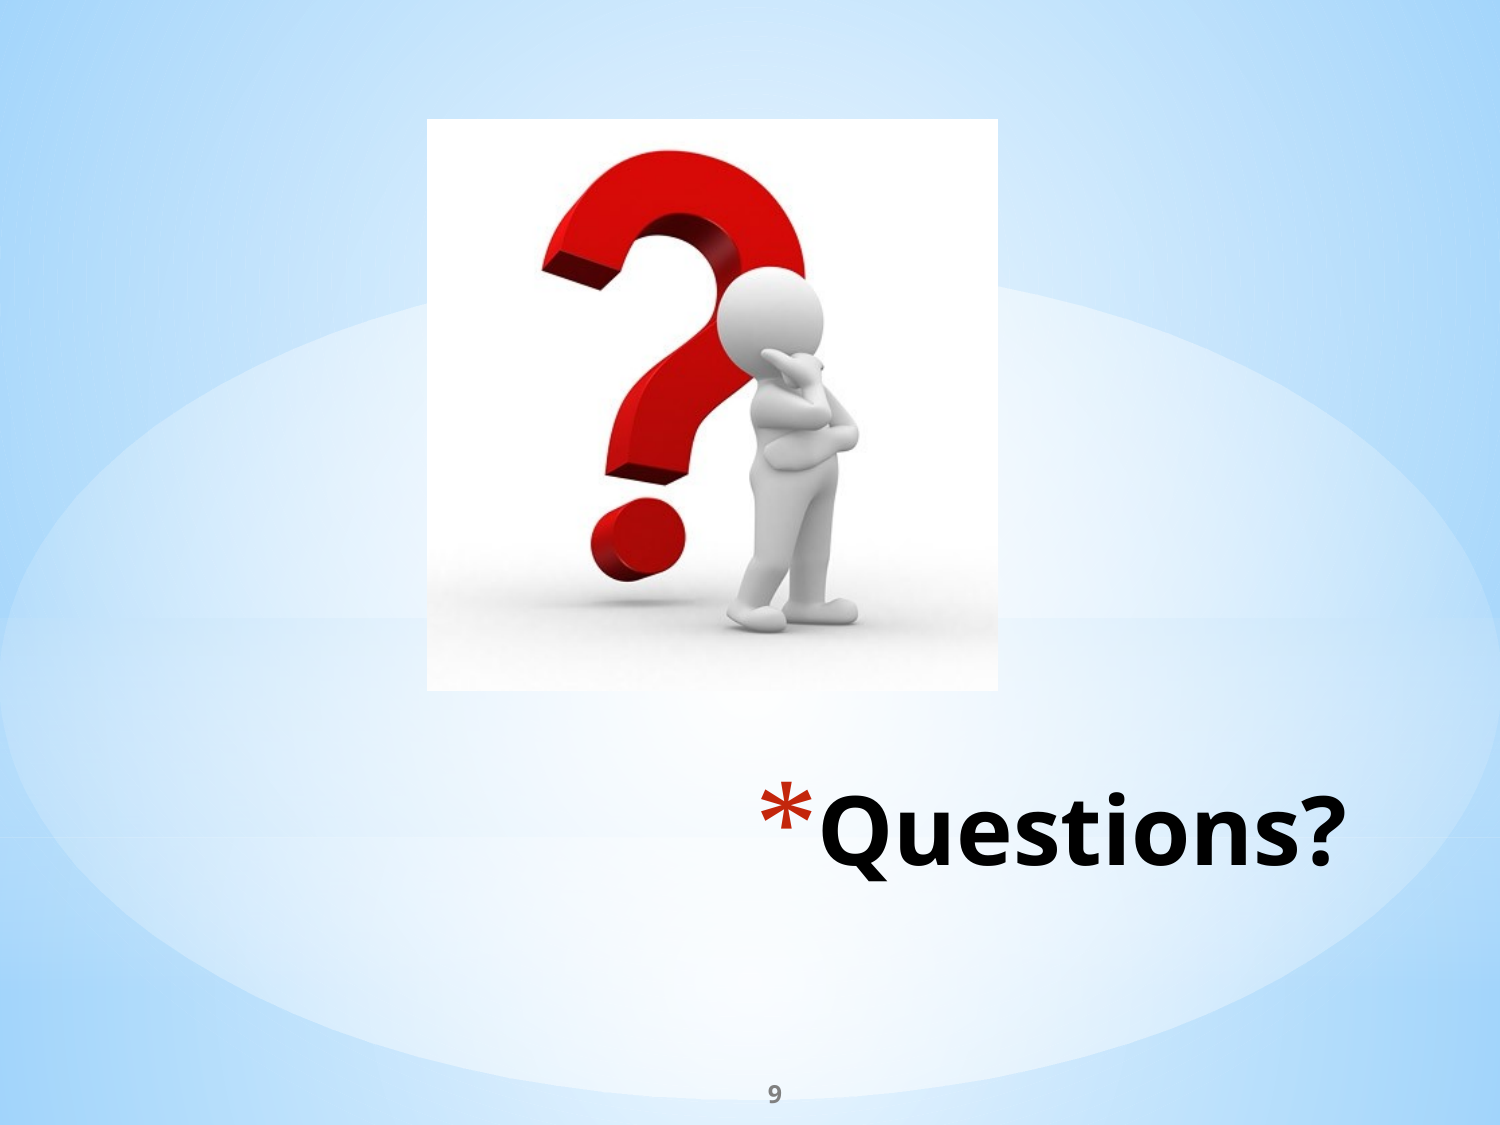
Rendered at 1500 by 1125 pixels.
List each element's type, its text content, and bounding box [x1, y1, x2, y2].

slide_number 9 [624, 1065, 925, 1125]
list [427, 119, 998, 691]
title Questions? [294, 762, 1363, 950]
